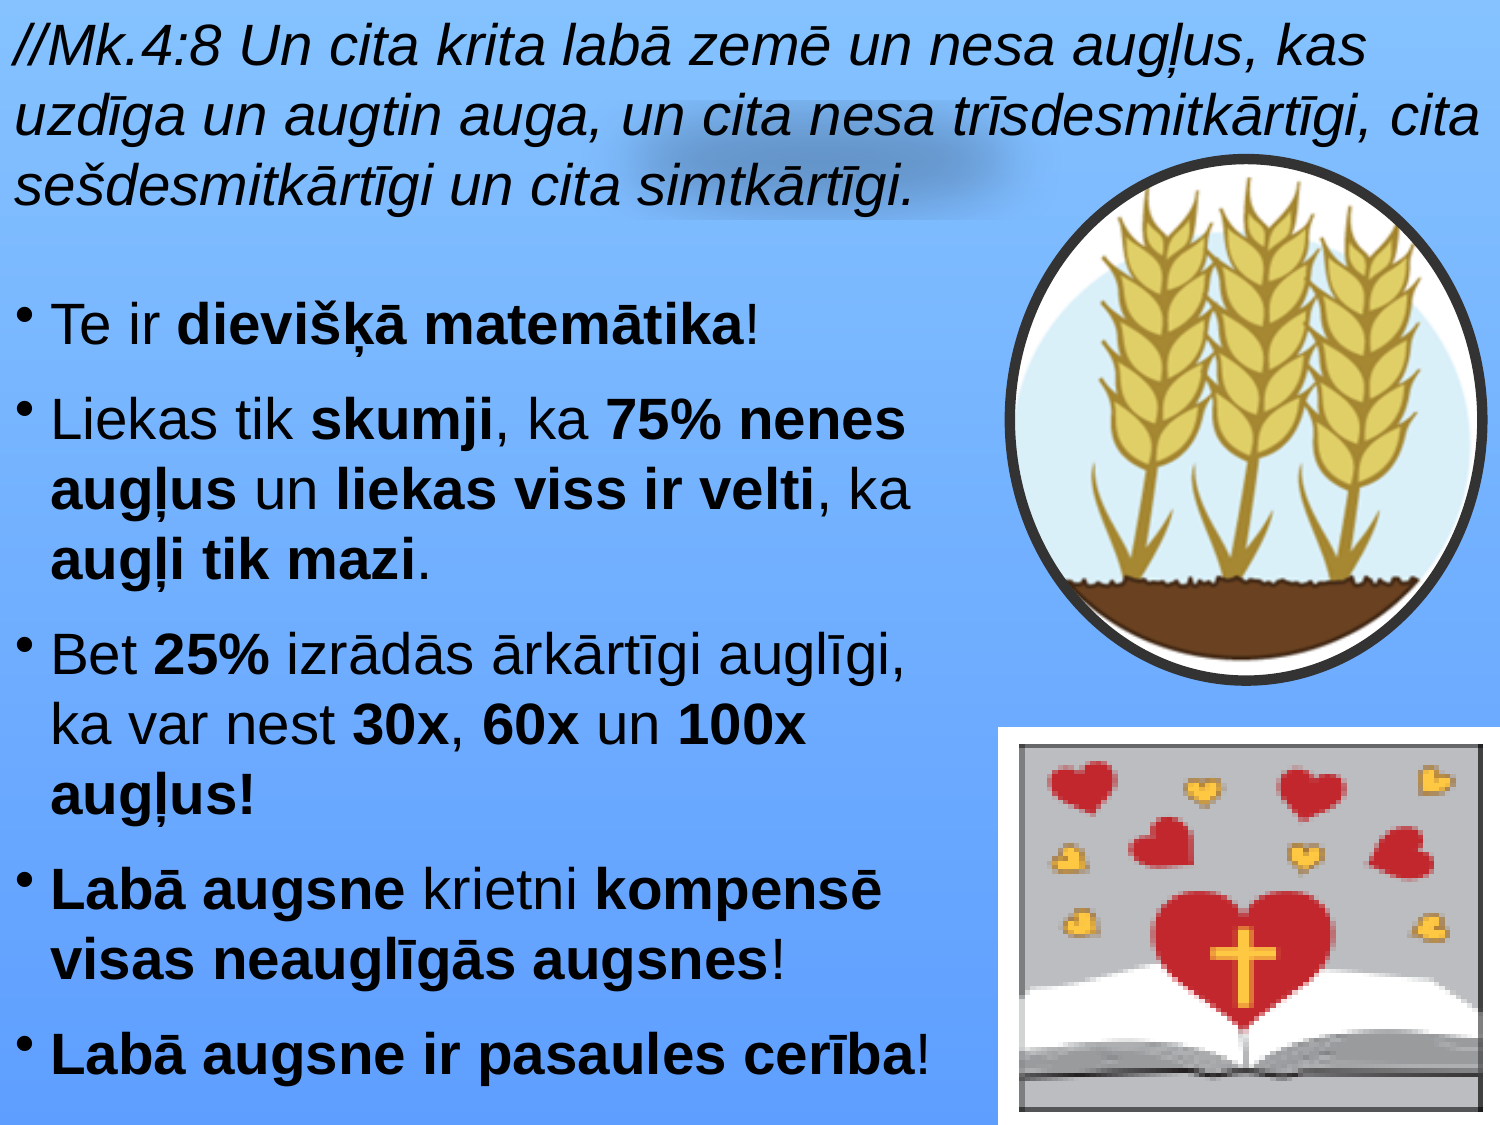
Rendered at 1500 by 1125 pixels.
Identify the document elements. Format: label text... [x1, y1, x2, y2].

picture [997, 727, 1500, 1125]
text_box Te ir dievišķā matemātika! Liekas tik skumji, ka 75% nenes augļus un liekas viss ir velti, ka augļi tik mazi. Bet 25% izrādās ārkārtīgi auglīgi, ka var nest 30x, 60x un 100x augļus! Labā augsne krietni kompensē visas neauglīgās augsnes! Labā augsne ir pasaules cerība! [0, 278, 998, 1094]
text_box //Mk.4:8 Un cita krita labā zemē un nesa augļus, kas uzdīga un augtin auga, un cita nesa trīsdesmitkārtīgi, cita sešdesmitkārtīgi un cita simtkārtīgi. [0, 0, 1500, 225]
picture [1009, 158, 1483, 681]
